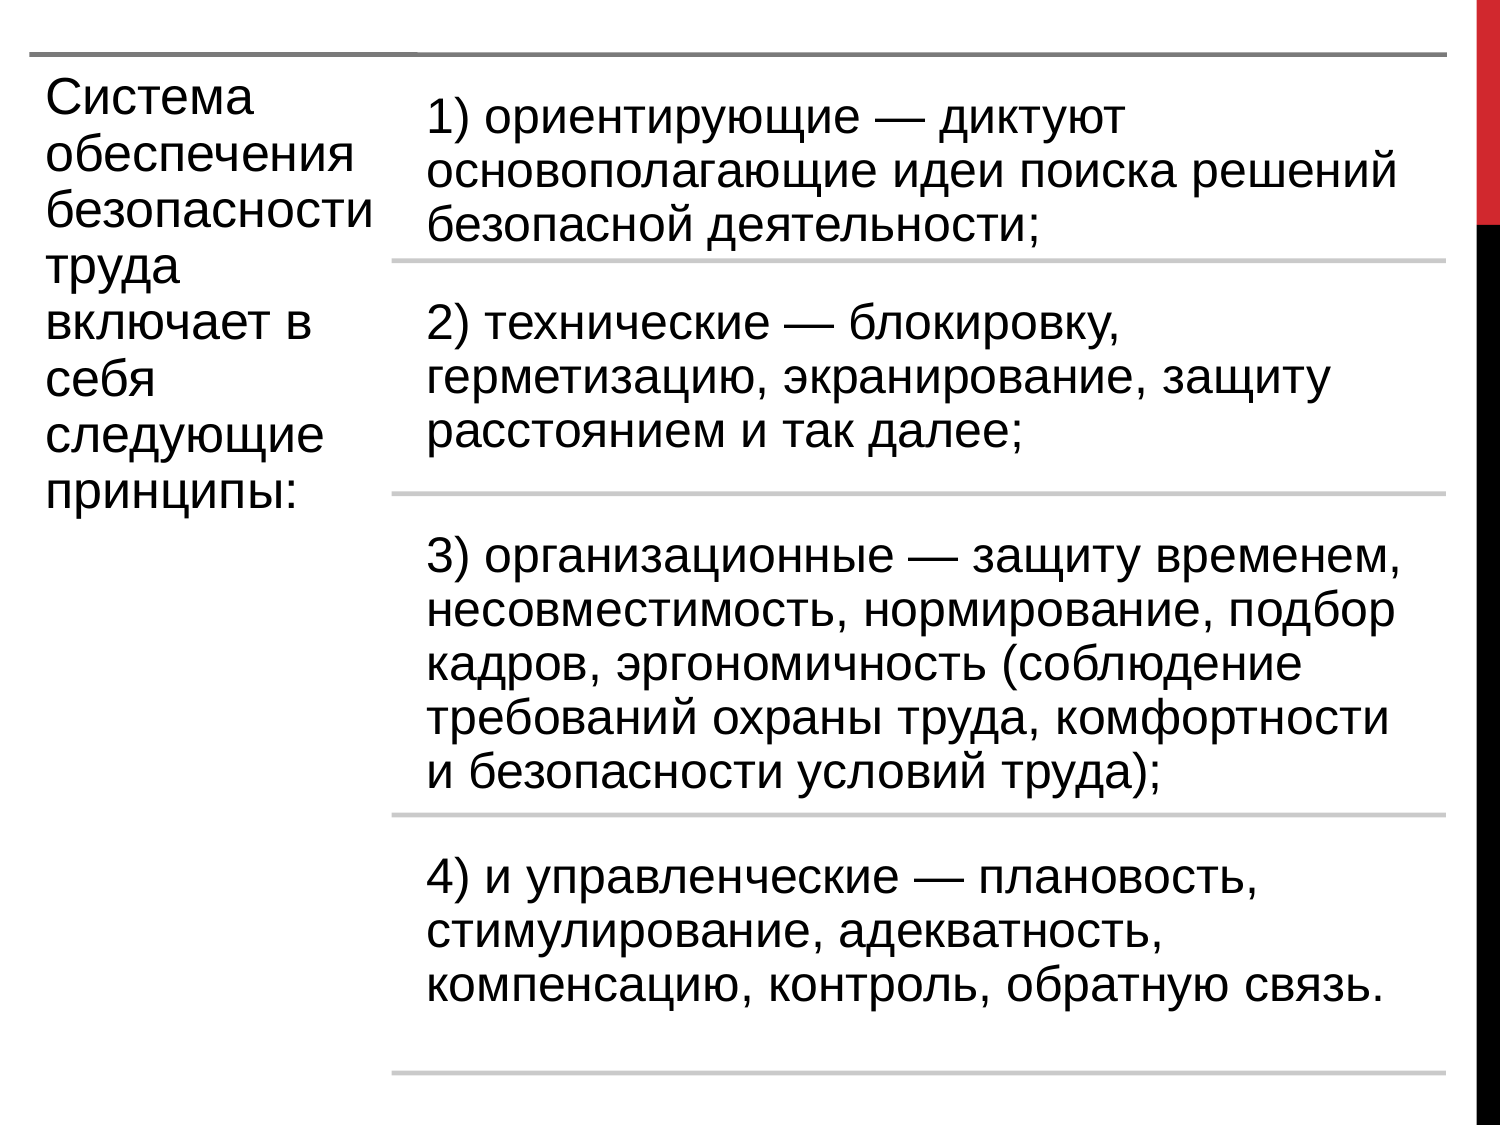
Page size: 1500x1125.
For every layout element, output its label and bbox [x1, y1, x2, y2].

text_box [28, 53, 1448, 1095]
